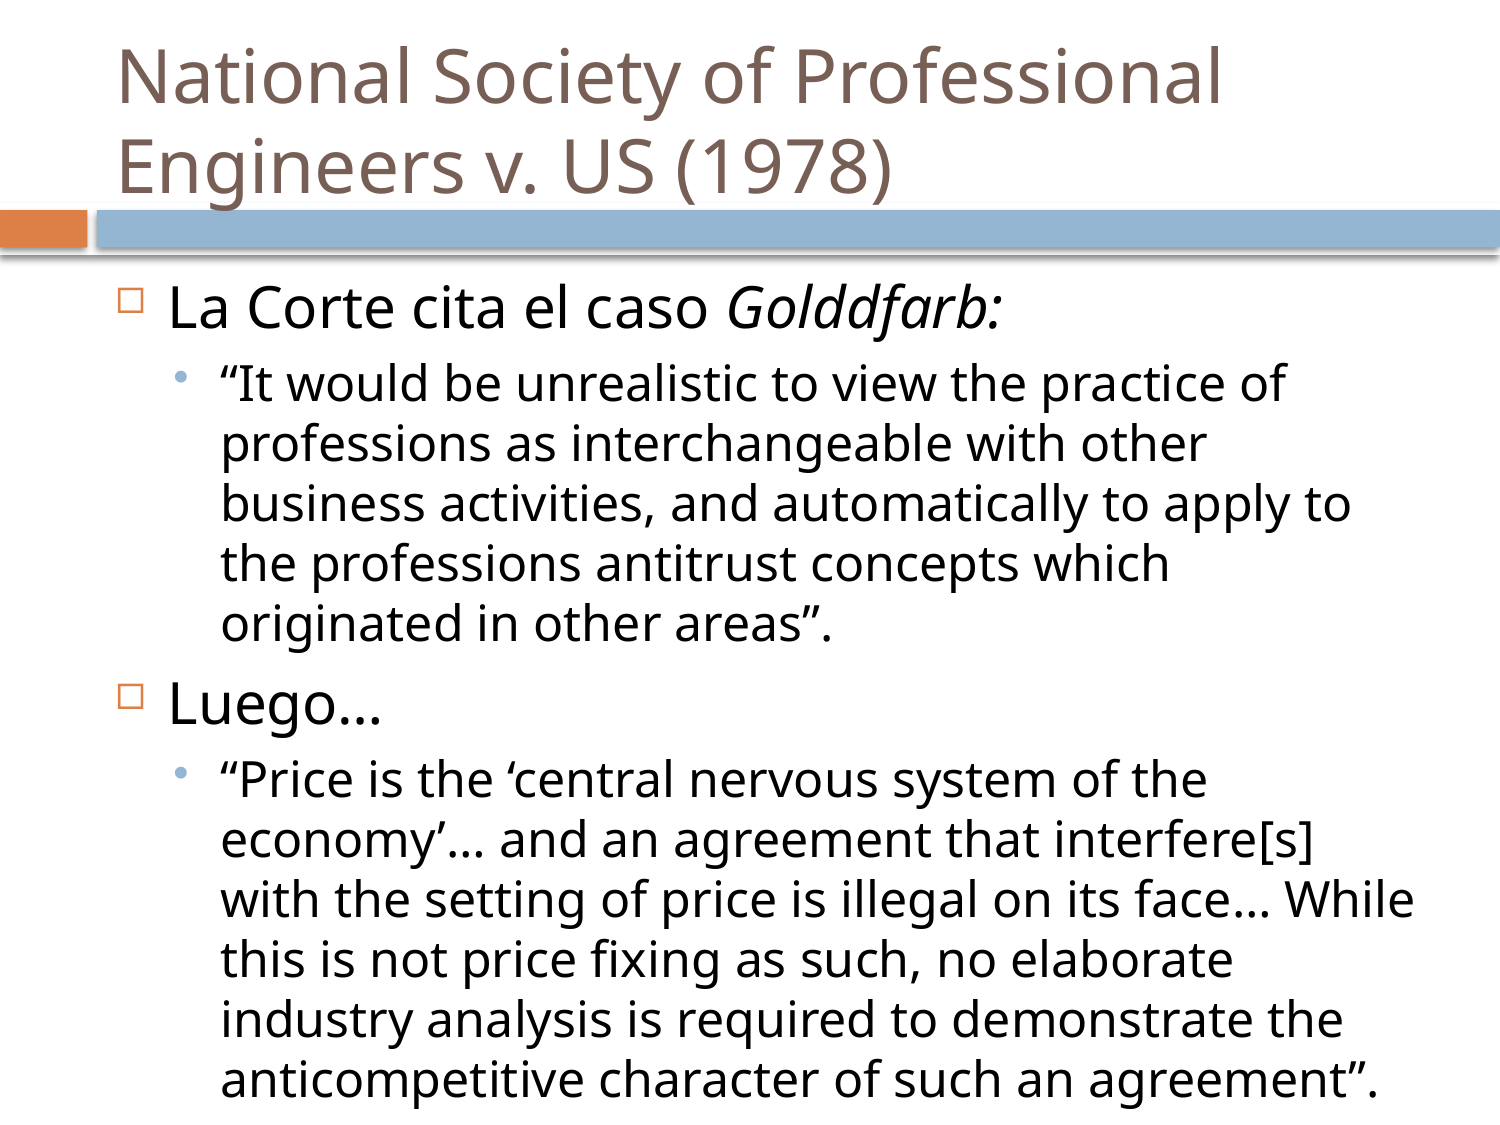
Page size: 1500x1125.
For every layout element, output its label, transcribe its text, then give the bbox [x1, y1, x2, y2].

list La Corte cita el caso Golddfarb: “It would be unrealistic to view the practice of professions as interchangeable with other business activities, and automatically to apply to the professions antitrust concepts which originated in other areas”. Luego… “Price is the ‘central nervous system of the economy’… and an agreement that interfere[s] with the setting of price is illegal on its face… While this is not price fixing as such, no elaborate industry analysis is required to demonstrate the anticompetitive character of such an agreement”. [100, 262, 1438, 1000]
title National Society of Professional Engineers v. US (1978) [100, 37, 1438, 200]
